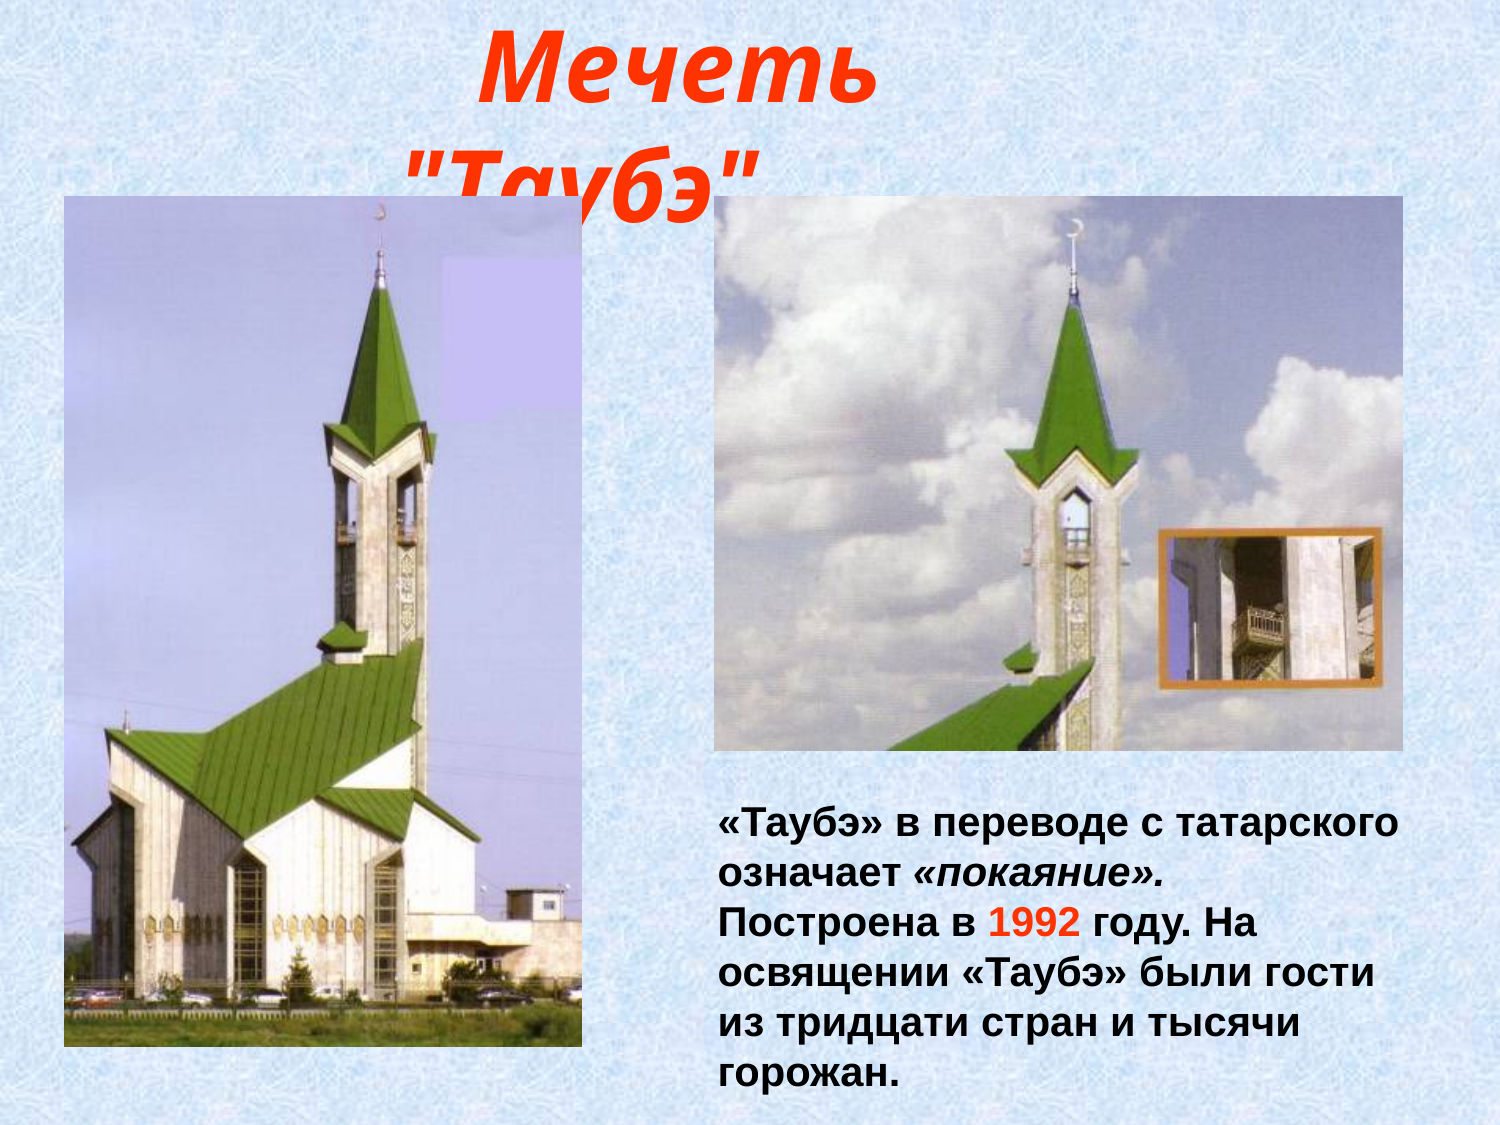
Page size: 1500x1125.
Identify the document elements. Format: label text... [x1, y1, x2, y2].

text_box «Таубэ» в переводе с татарского означает «покаяние». Построена в 1992 году. На освящении «Таубэ» были гости из тридцати стран и тысячи горожан. [702, 786, 1424, 1102]
picture [64, 196, 582, 1048]
text_box Мечеть "Таубэ" [383, 0, 1163, 251]
picture [714, 196, 1403, 751]
picture [0, 0, 1500, 1125]
